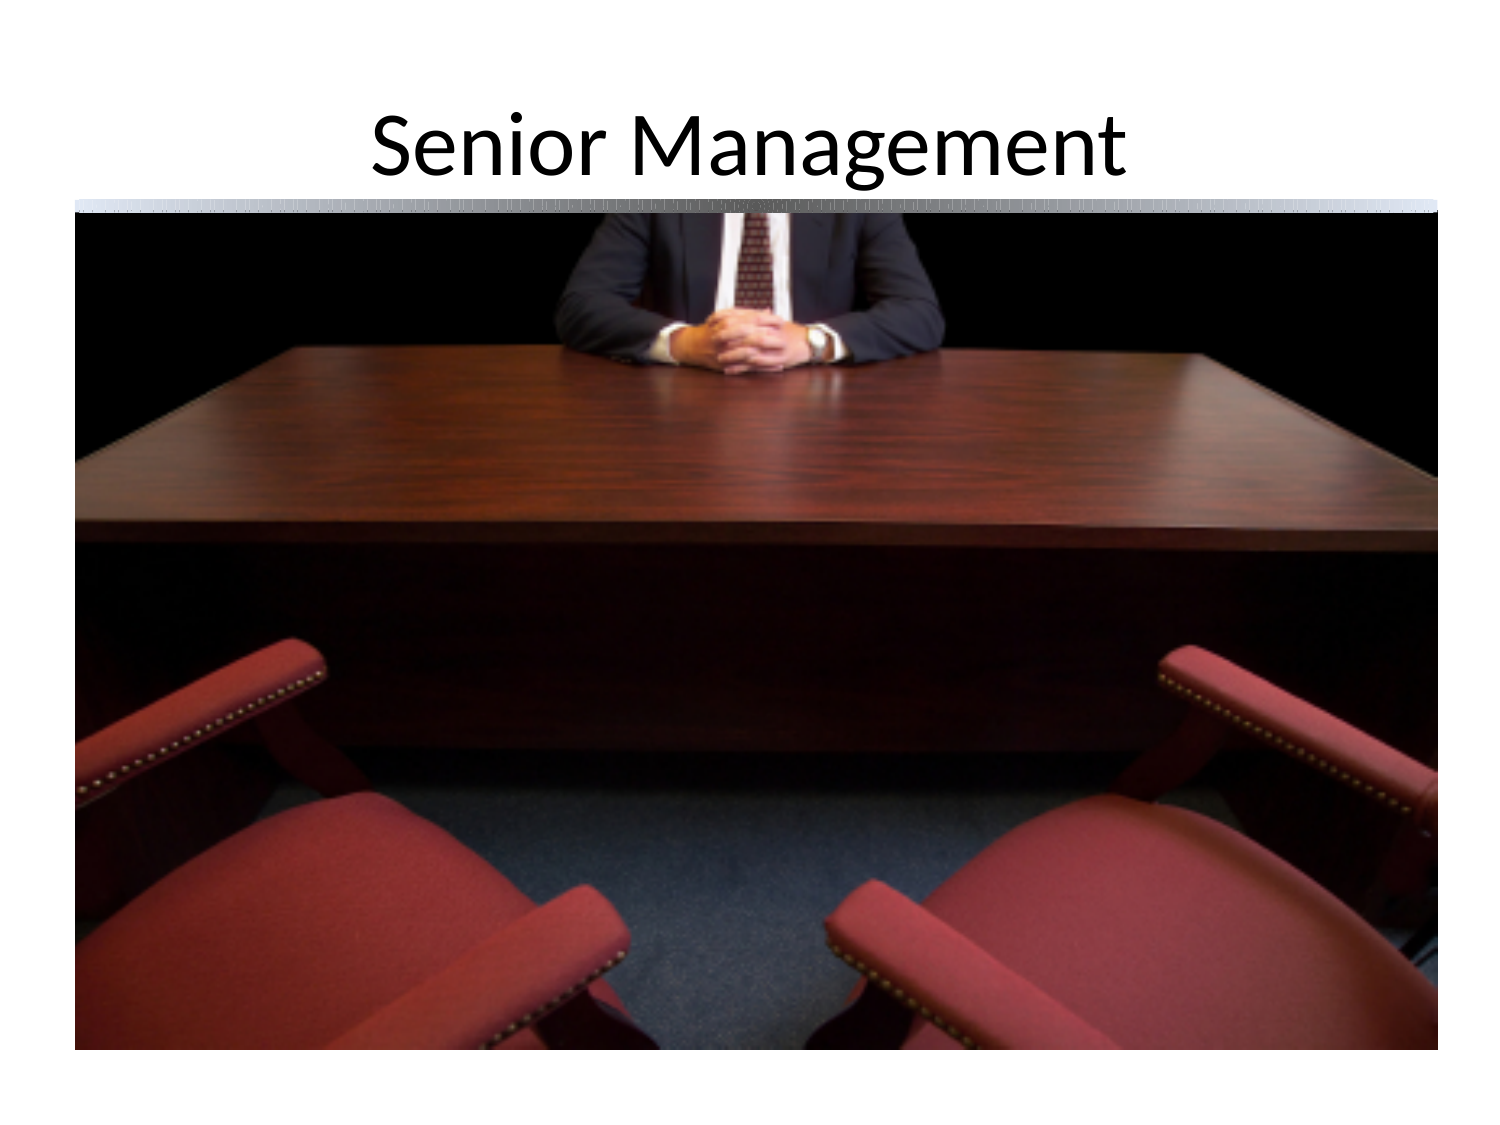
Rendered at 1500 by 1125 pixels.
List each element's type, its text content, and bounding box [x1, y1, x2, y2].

title Senior Management [75, 45, 1425, 198]
text_box [73, 198, 1439, 212]
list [74, 210, 1438, 1051]
